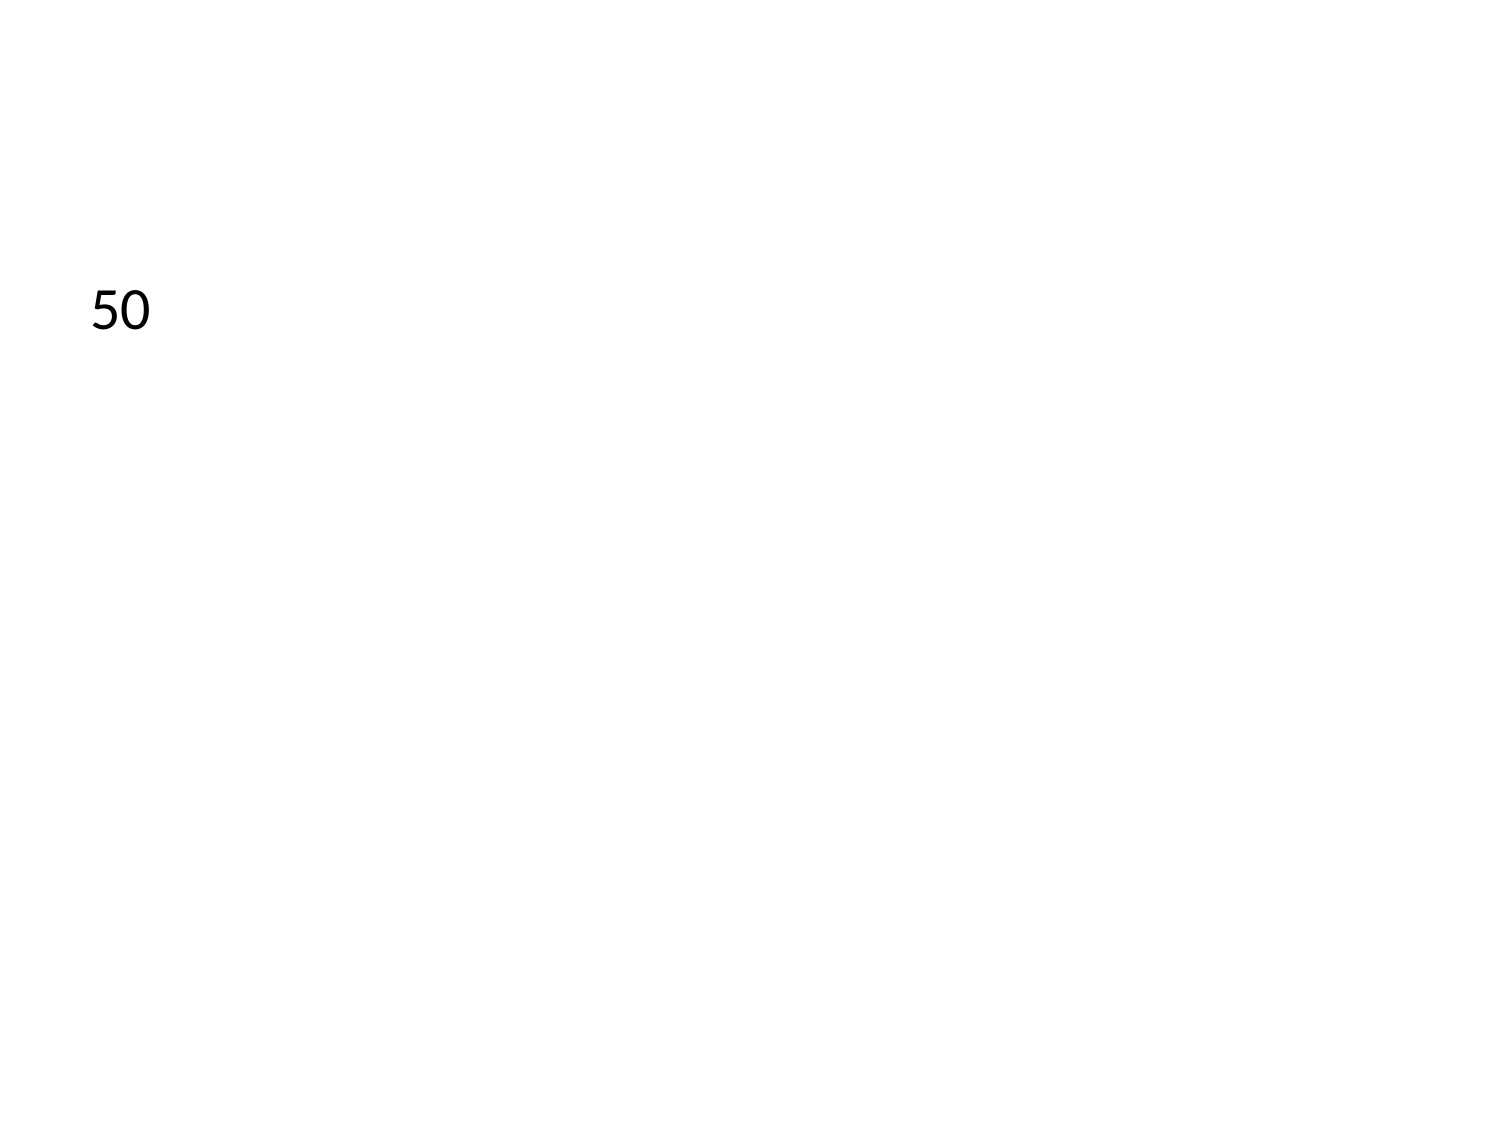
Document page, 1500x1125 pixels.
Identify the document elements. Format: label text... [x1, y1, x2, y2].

list 50 [75, 262, 175, 350]
